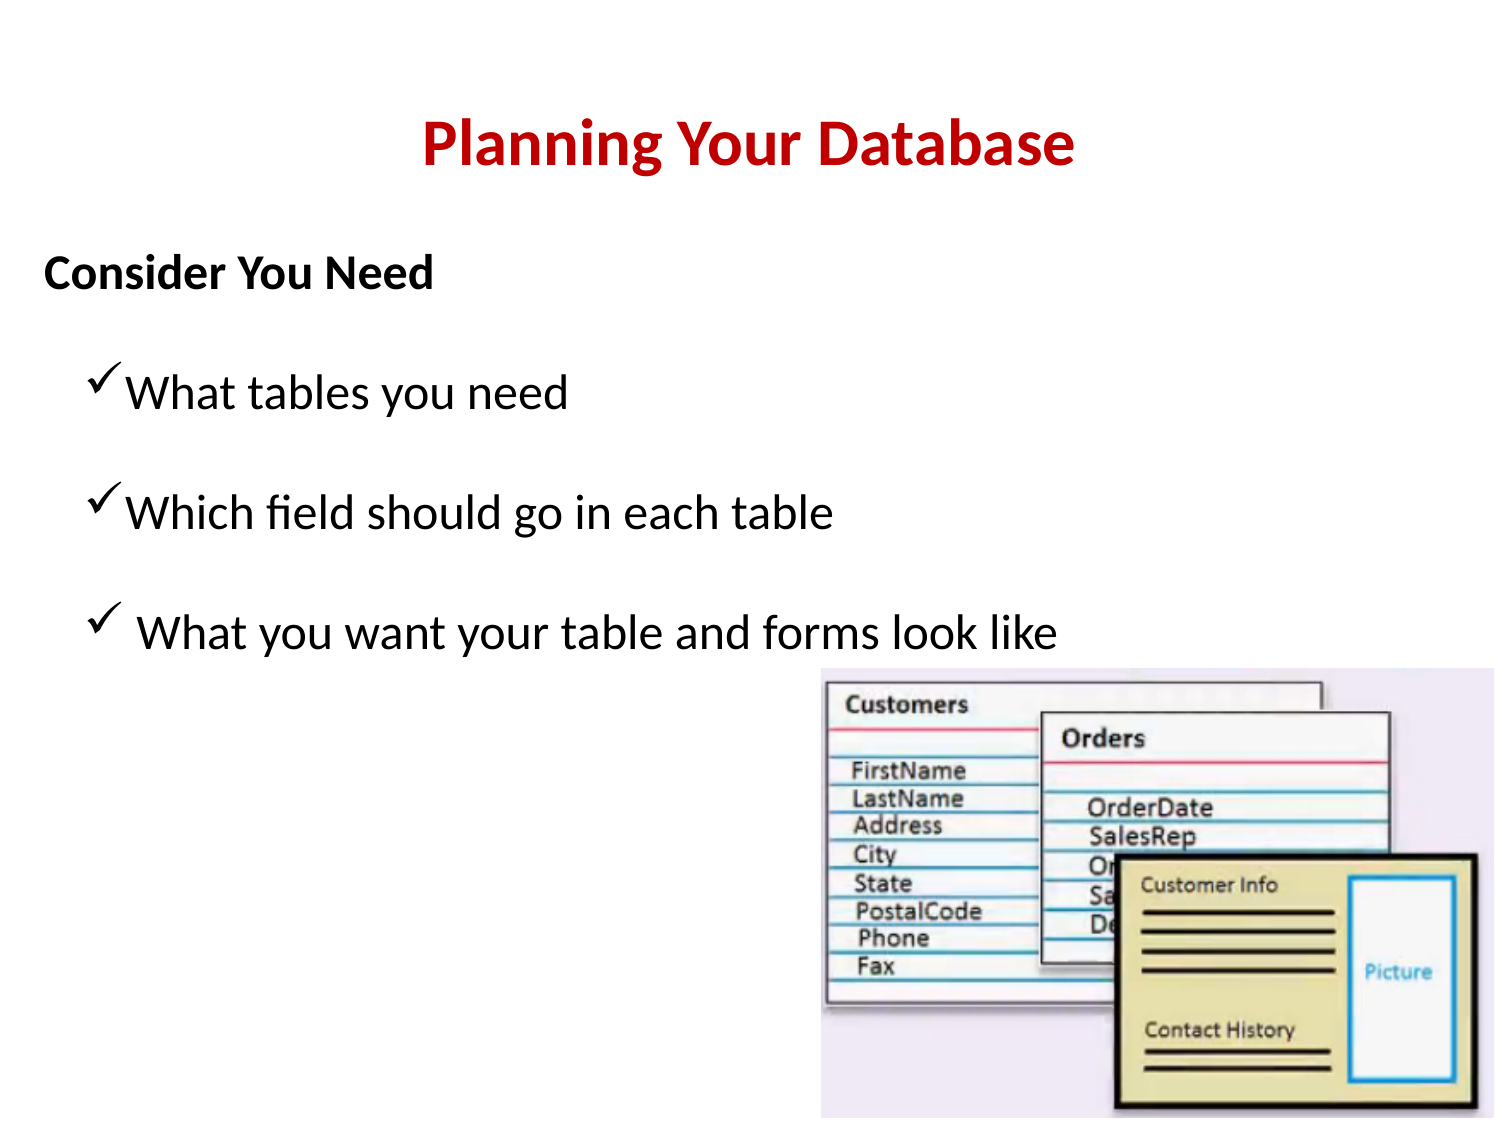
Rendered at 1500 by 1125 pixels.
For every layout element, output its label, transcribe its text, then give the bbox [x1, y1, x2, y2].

text_box Consider You Need What tables you need Which field should go in each table What you want your table and forms look like [29, 231, 1328, 667]
picture [820, 668, 1495, 1118]
title Planning Your Database [75, 45, 1425, 233]
